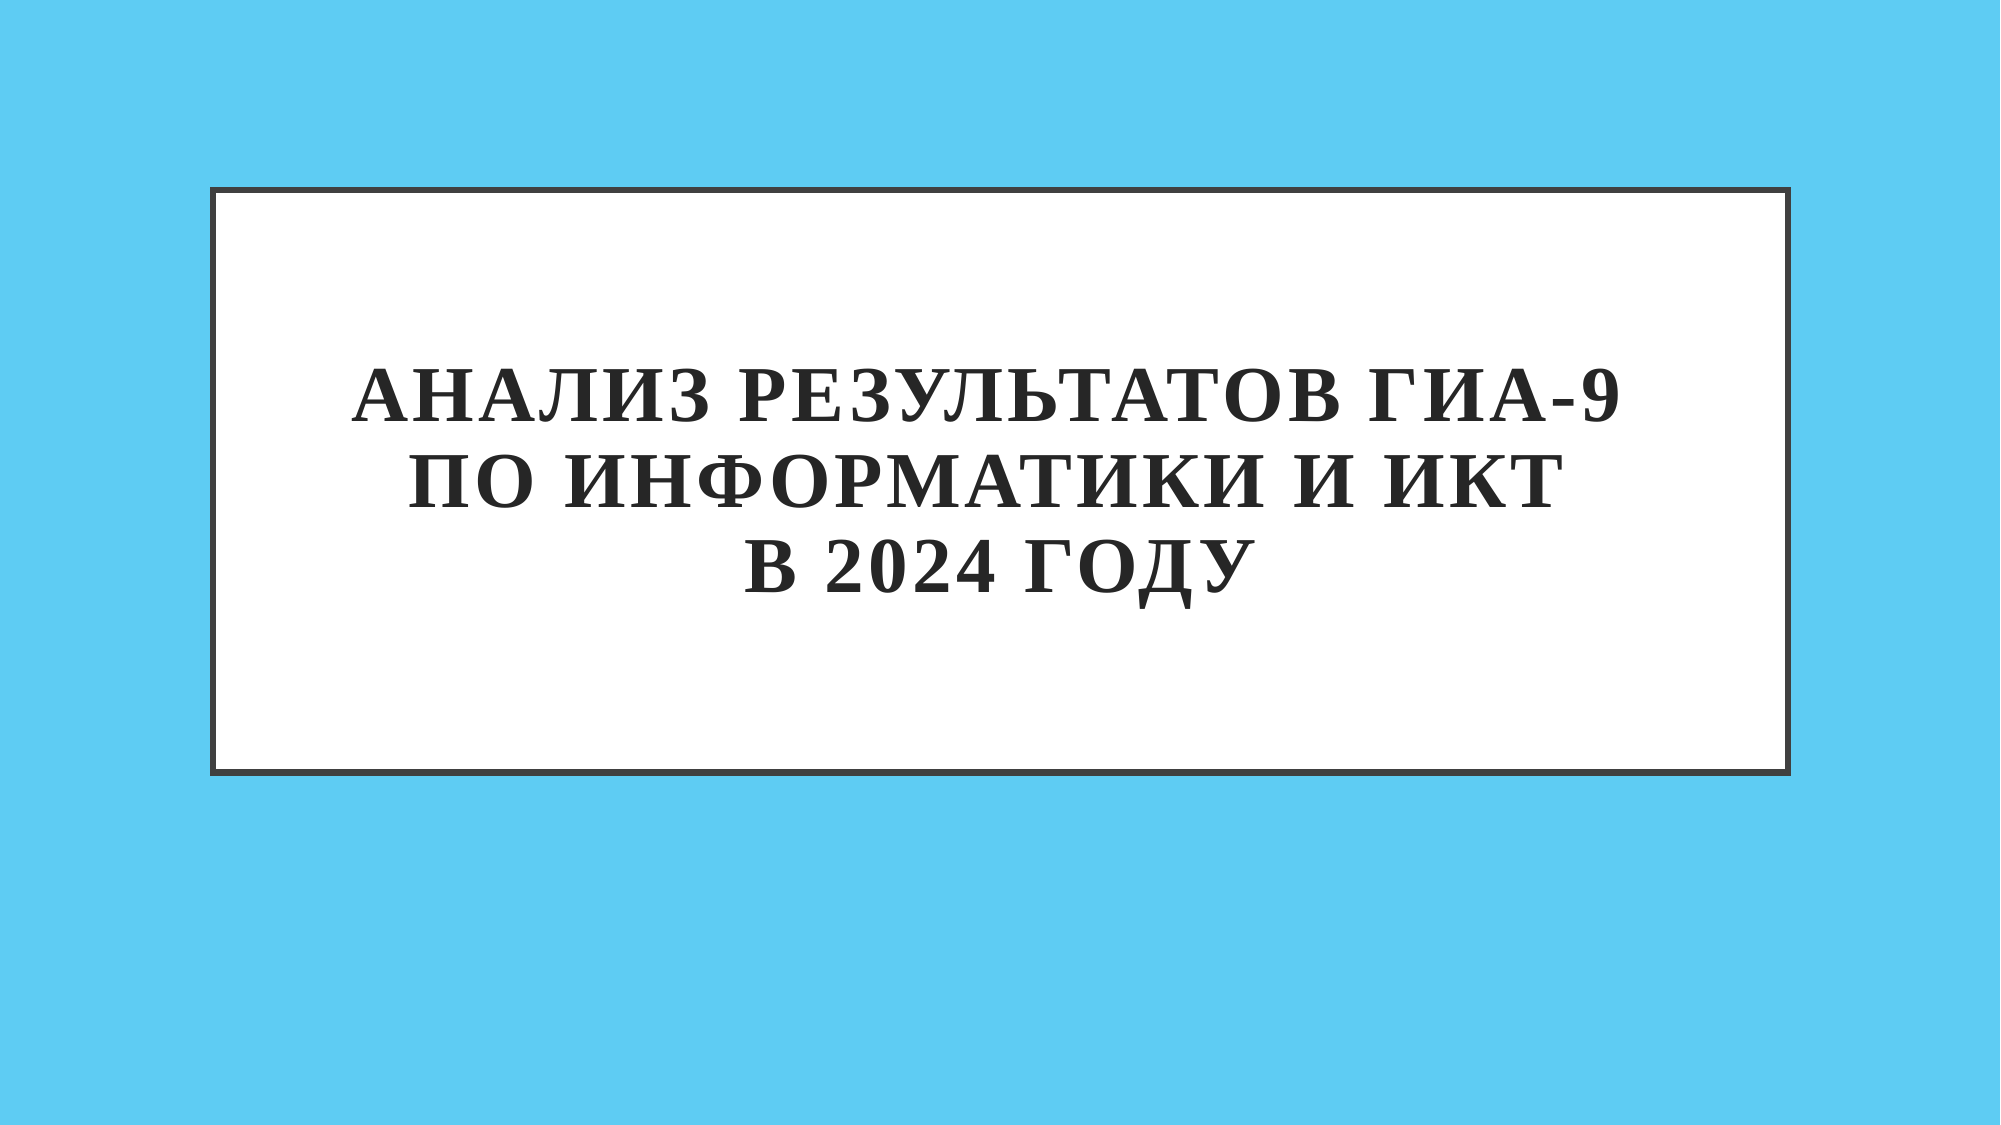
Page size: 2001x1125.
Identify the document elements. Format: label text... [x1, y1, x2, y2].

title Анализ результатов ГИА-9 по информатики и ИКТ в 2024 году [210, 187, 1791, 776]
